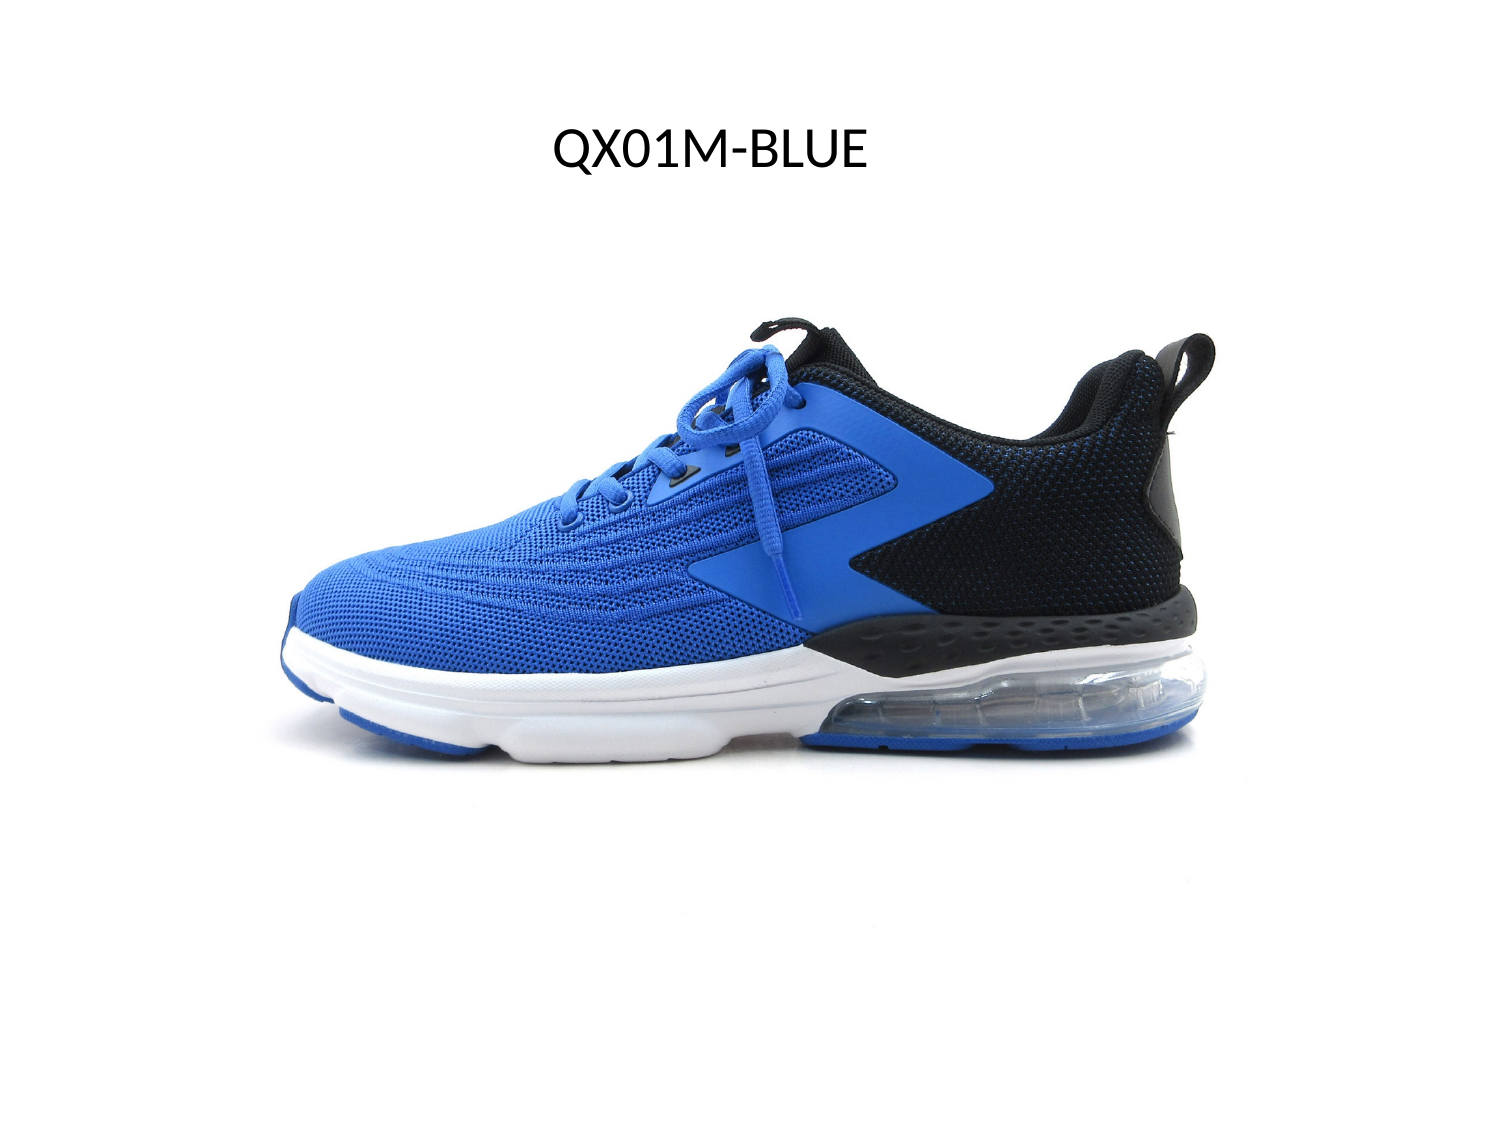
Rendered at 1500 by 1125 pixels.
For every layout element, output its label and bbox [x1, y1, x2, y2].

picture [187, 0, 1313, 1125]
